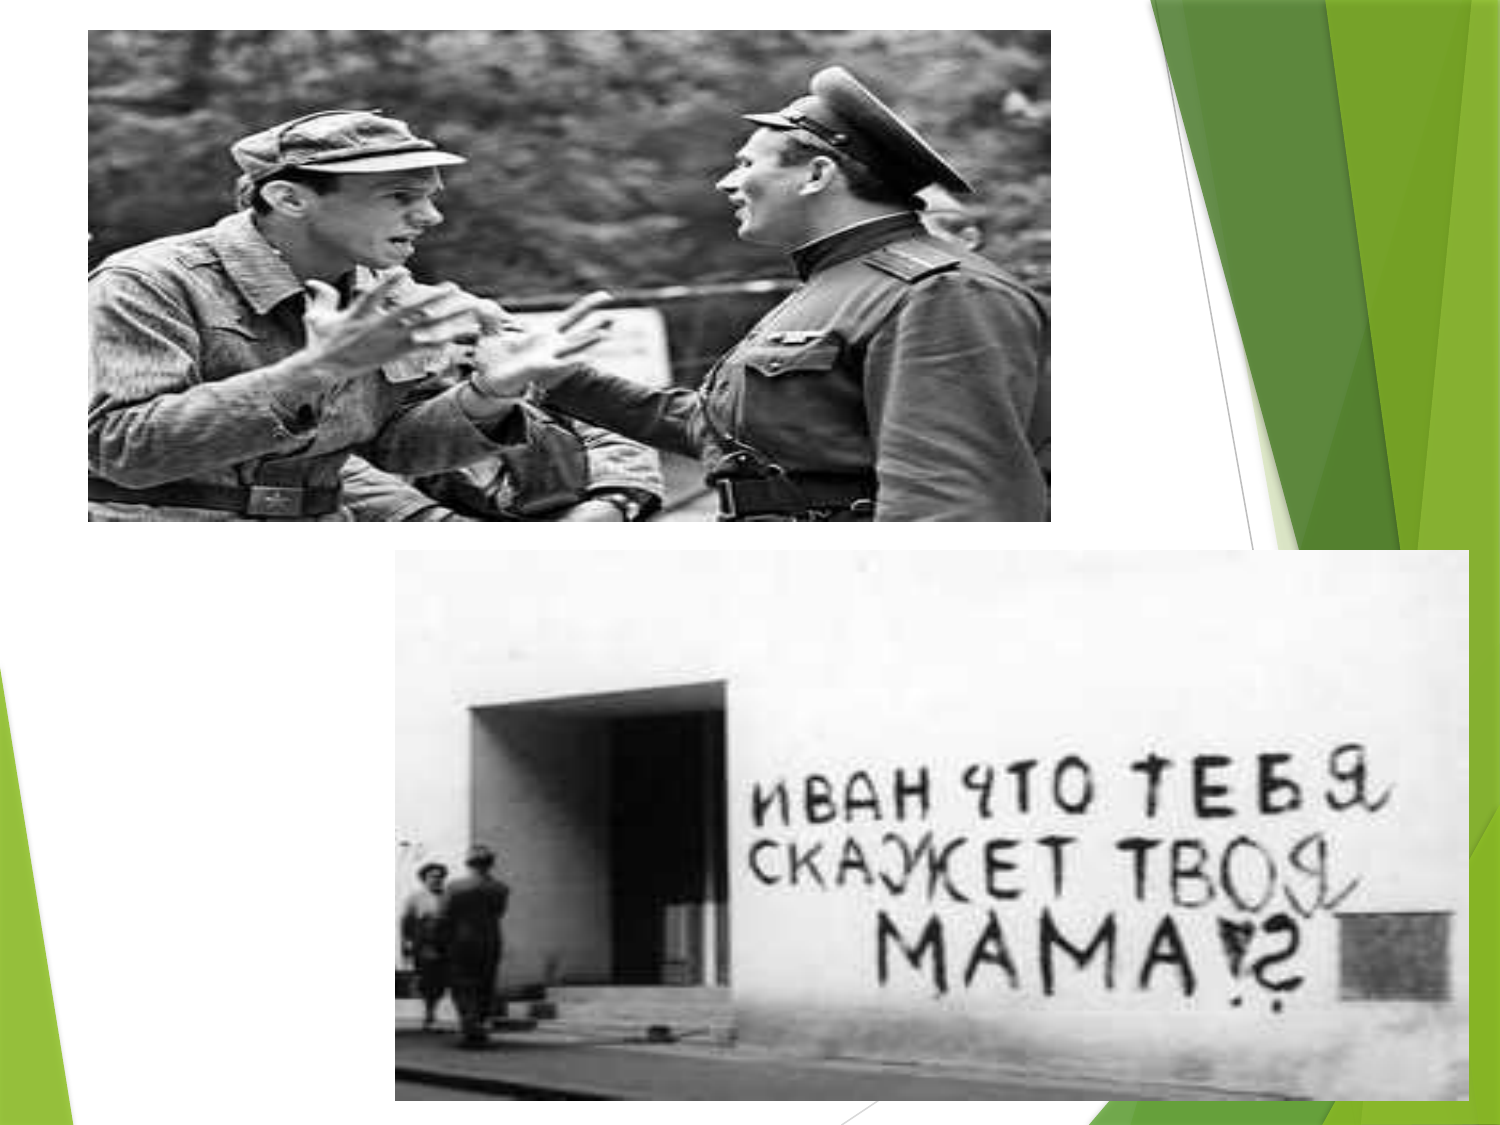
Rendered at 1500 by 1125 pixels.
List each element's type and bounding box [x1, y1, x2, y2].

picture [395, 550, 1470, 1101]
picture [87, 30, 1051, 522]
